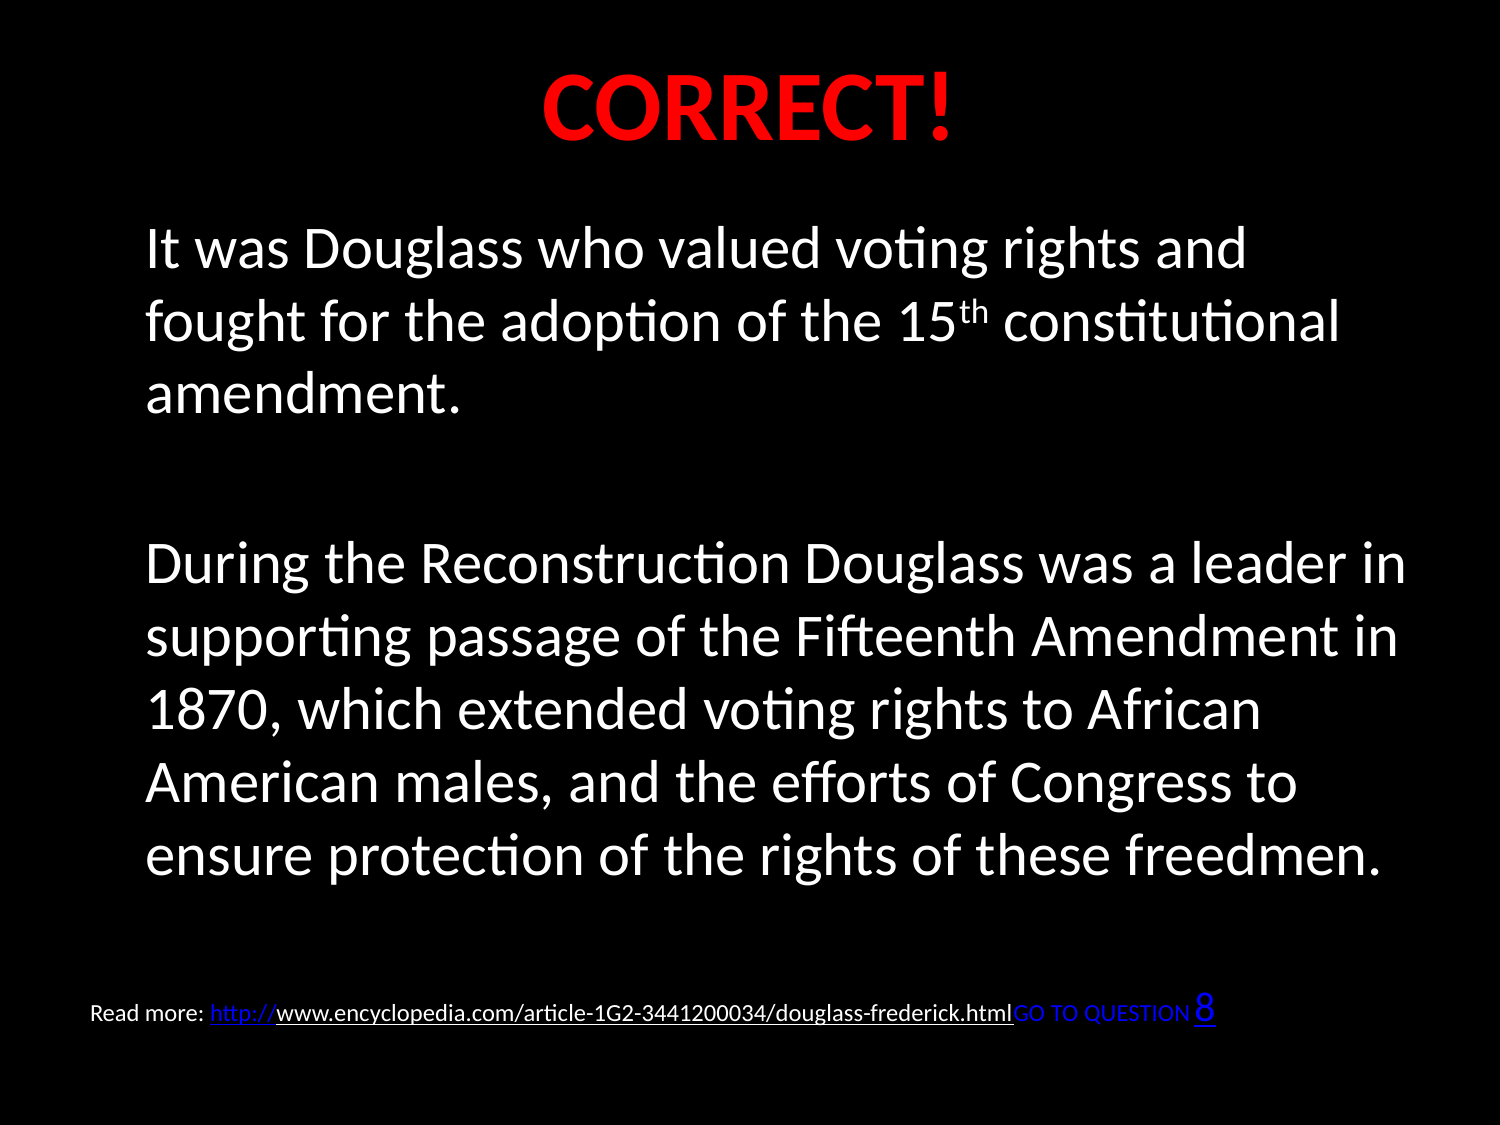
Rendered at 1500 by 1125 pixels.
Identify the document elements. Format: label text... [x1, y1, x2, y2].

title CORRECT! [75, 87, 1425, 200]
list It was Douglass who valued voting rights and fought for the adoption of the 15th constitutional amendment. During the Reconstruction Douglass was a leader in supporting passage of the Fifteenth Amendment in 1870, which extended voting rights to African American males, and the efforts of Congress to ensure protection of the rights of these freedmen. Read more: http://www.encyclopedia.com/article-1G2-3441200034/douglass-frederick.html GO TO QUESTION 8 [75, 200, 1425, 1063]
